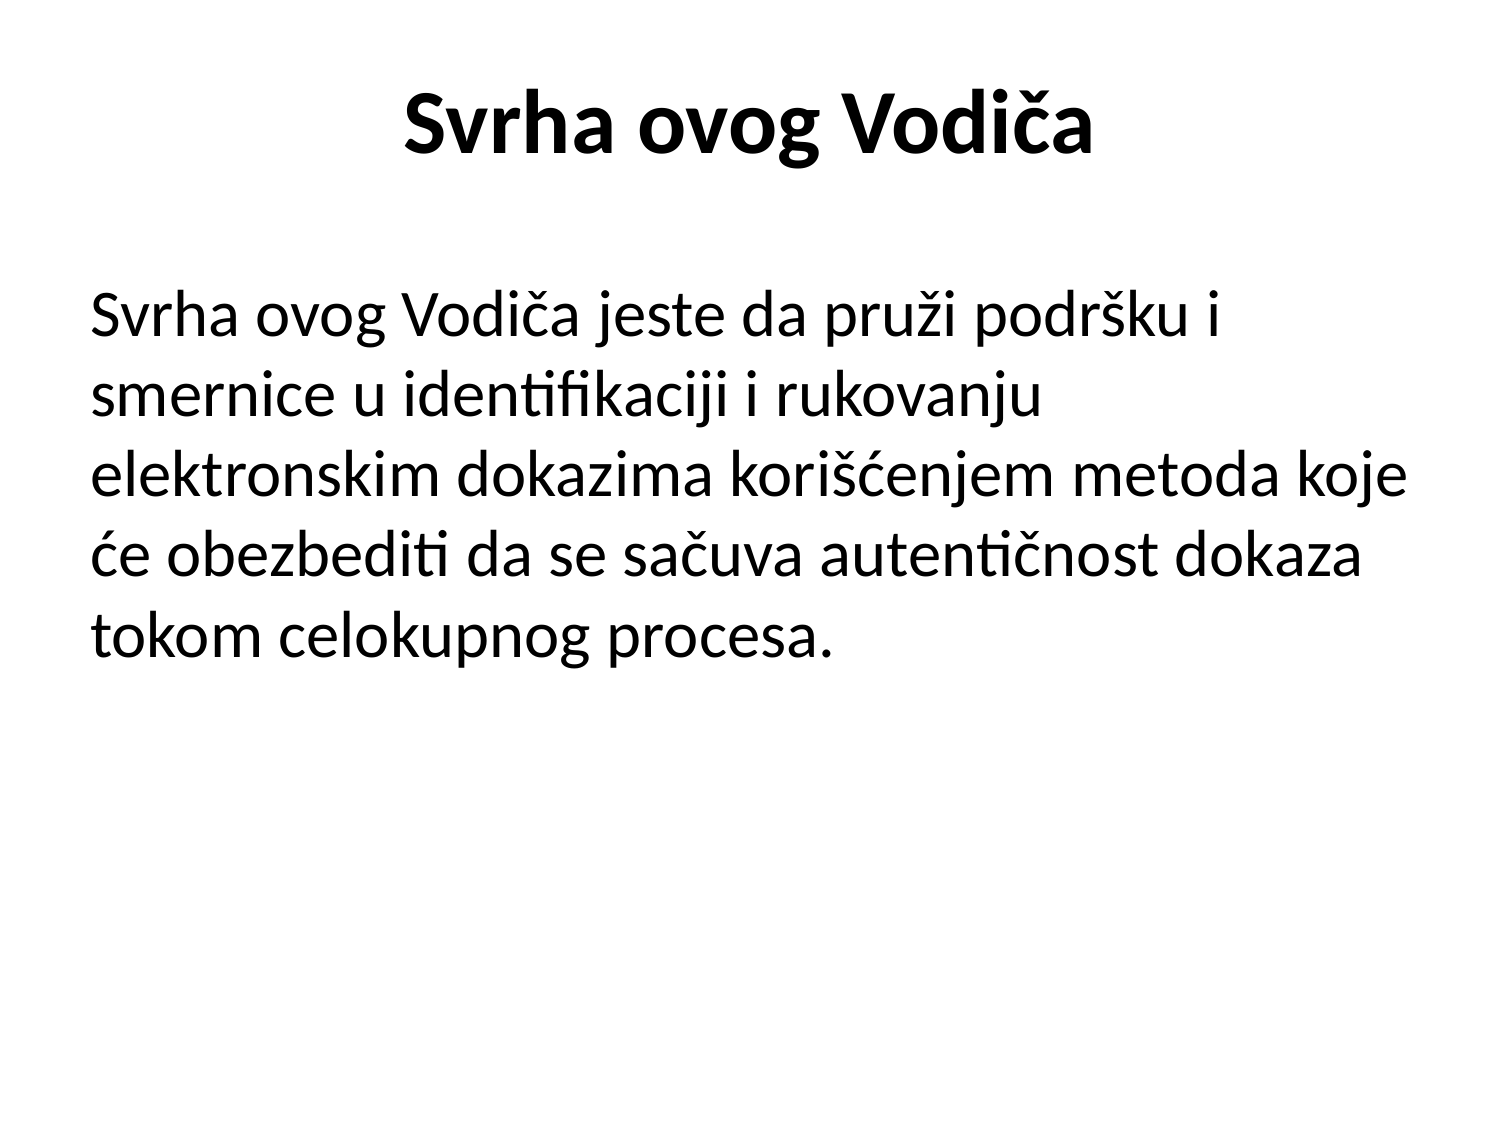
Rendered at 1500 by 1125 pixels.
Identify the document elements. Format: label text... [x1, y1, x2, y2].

list Svrha ovog Vodiča jeste da pruži podršku i smernice u identifikaciji i rukovanju elektronskim dokazima korišćenjem metoda koje će obezbediti da se sačuva autentičnost dokaza tokom celokupnog procesa. [75, 262, 1425, 1005]
title Svrha ovog Vodiča [75, 45, 1425, 188]
